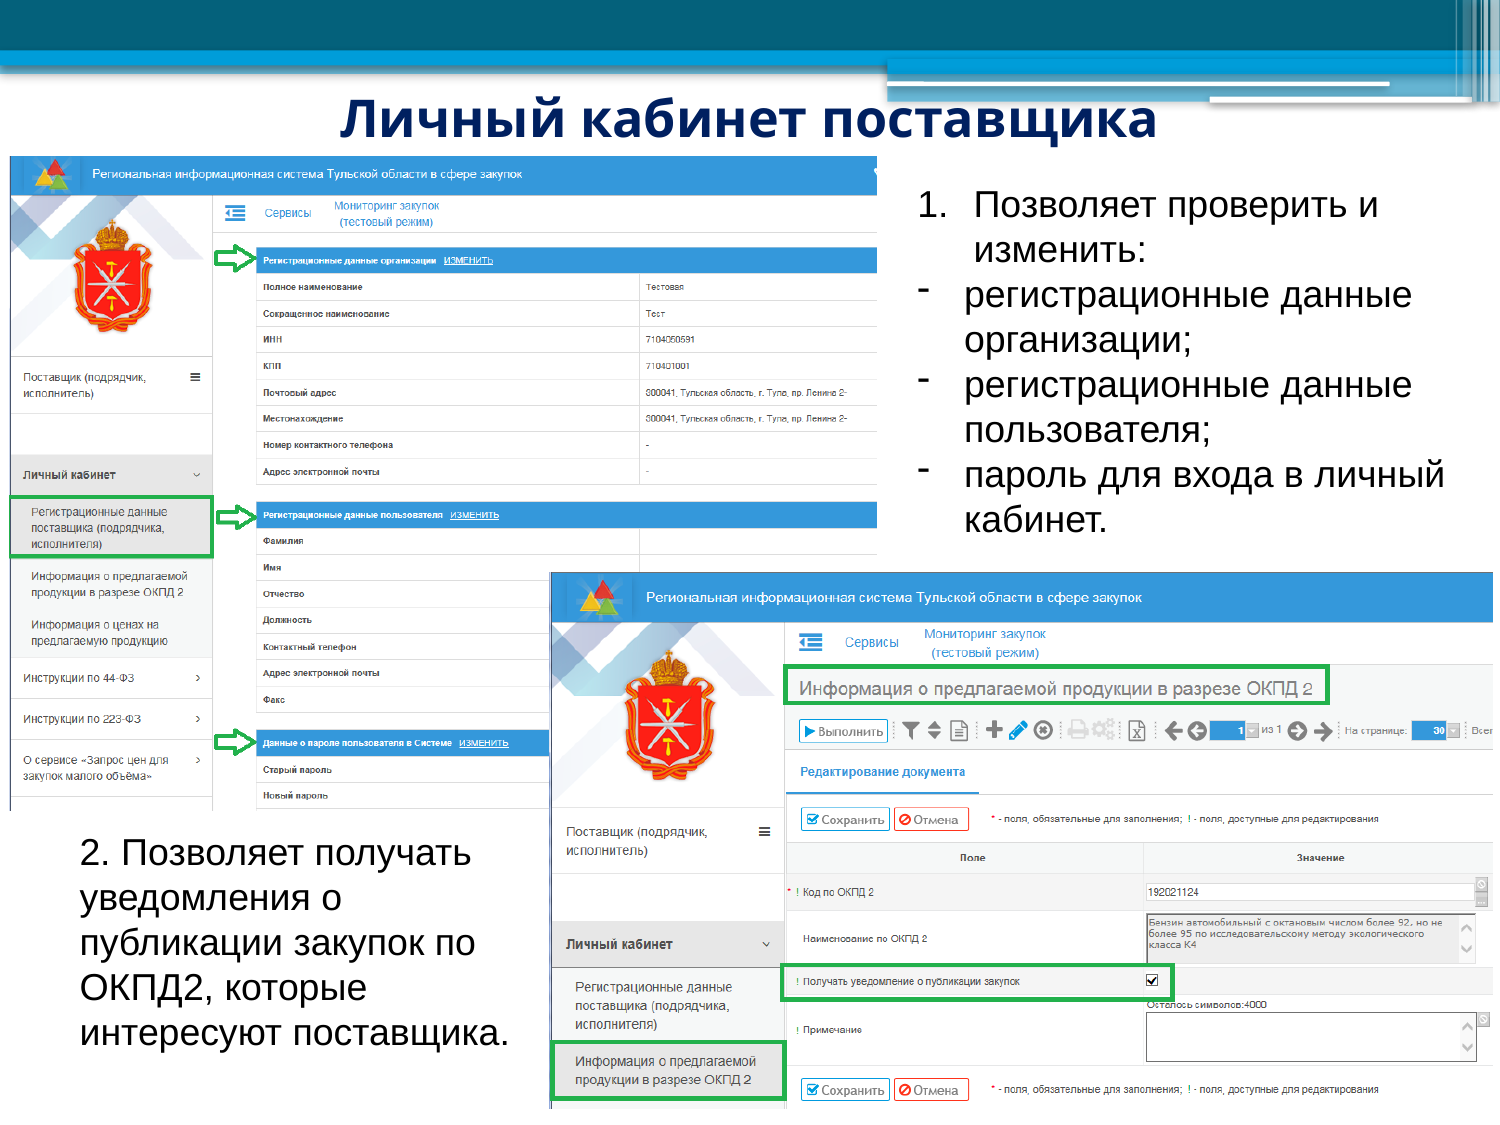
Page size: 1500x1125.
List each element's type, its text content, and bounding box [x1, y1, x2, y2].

text_box 2. Позволяет получать уведомления о публикации закупок по ОКПД2, которые интересуют поставщика. [64, 821, 536, 1106]
text_box Личный кабинет поставщика [0, 78, 1500, 156]
text_box Позволяет проверить и изменить: регистрационные данные организации; регистрационные данные пользователя; пароль для входа в личный кабинет. [902, 172, 1470, 548]
picture [9, 156, 1493, 1109]
